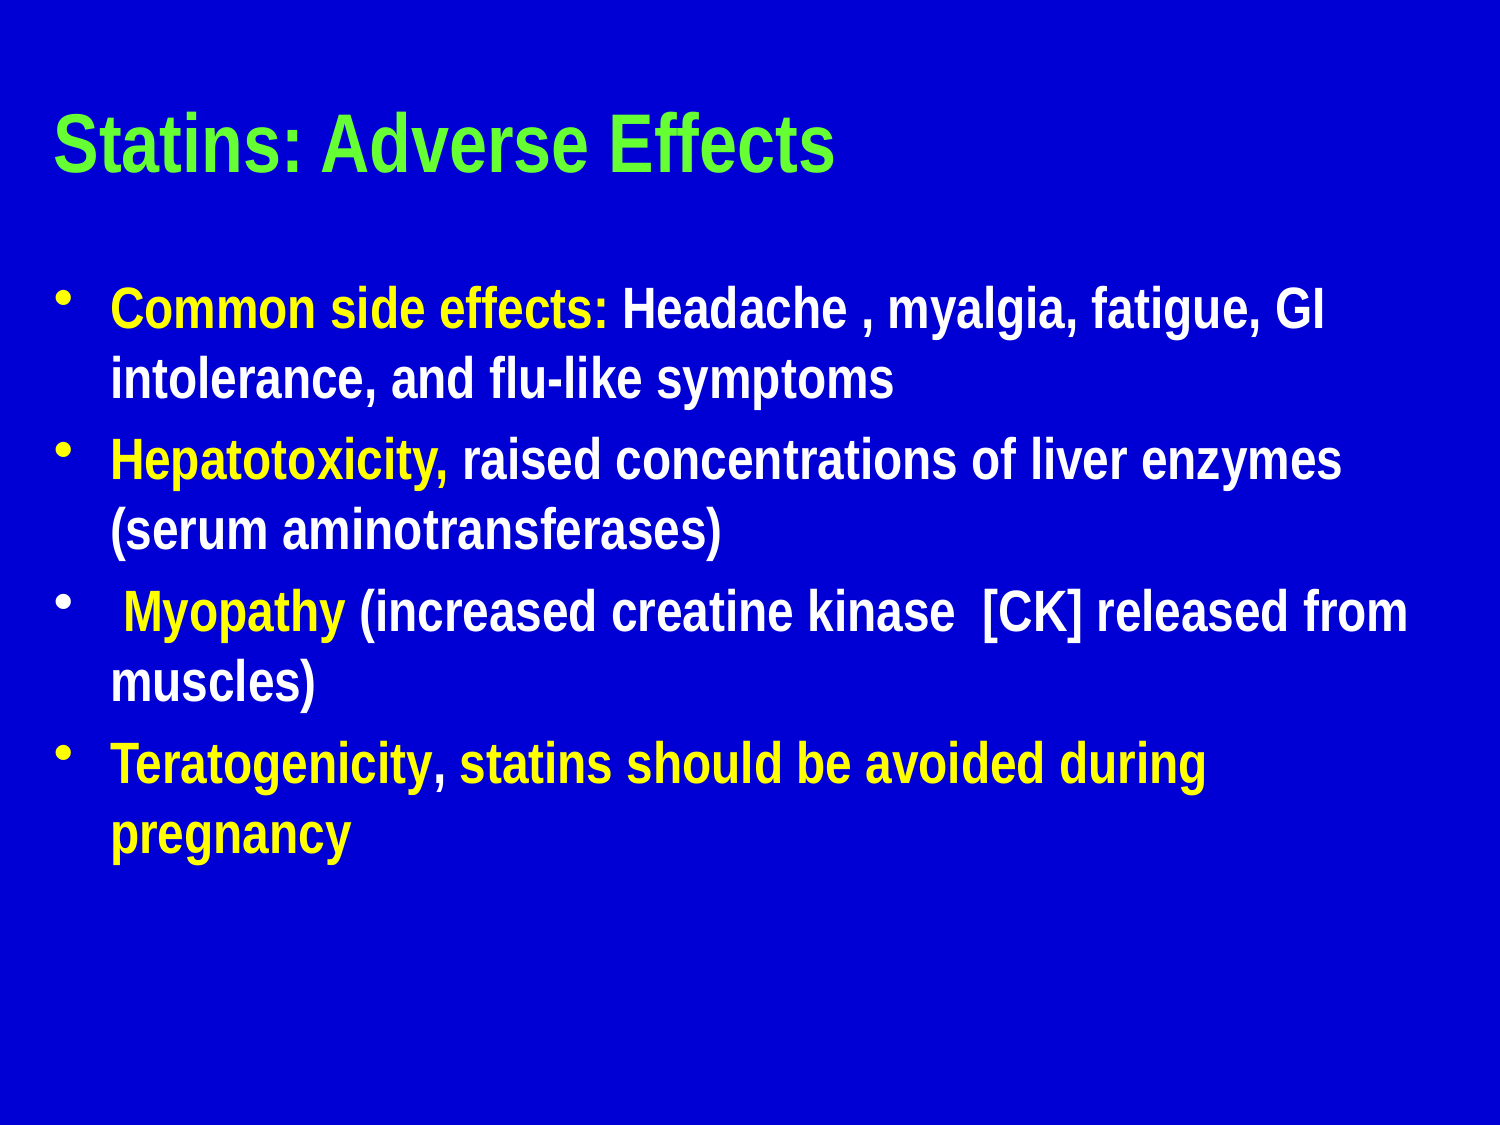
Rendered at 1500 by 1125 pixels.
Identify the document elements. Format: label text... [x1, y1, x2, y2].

list Common side effects: Headache , myalgia, fatigue, GI intolerance, and flu-like symptoms Hepatotoxicity, raised concentrations of liver enzymes (serum aminotransferases) Myopathy (increased creatine kinase [CK] released from muscles) Teratogenicity, statins should be avoided during pregnancy [38, 262, 1462, 1076]
title Statins: Adverse Effects [38, 45, 1451, 233]
